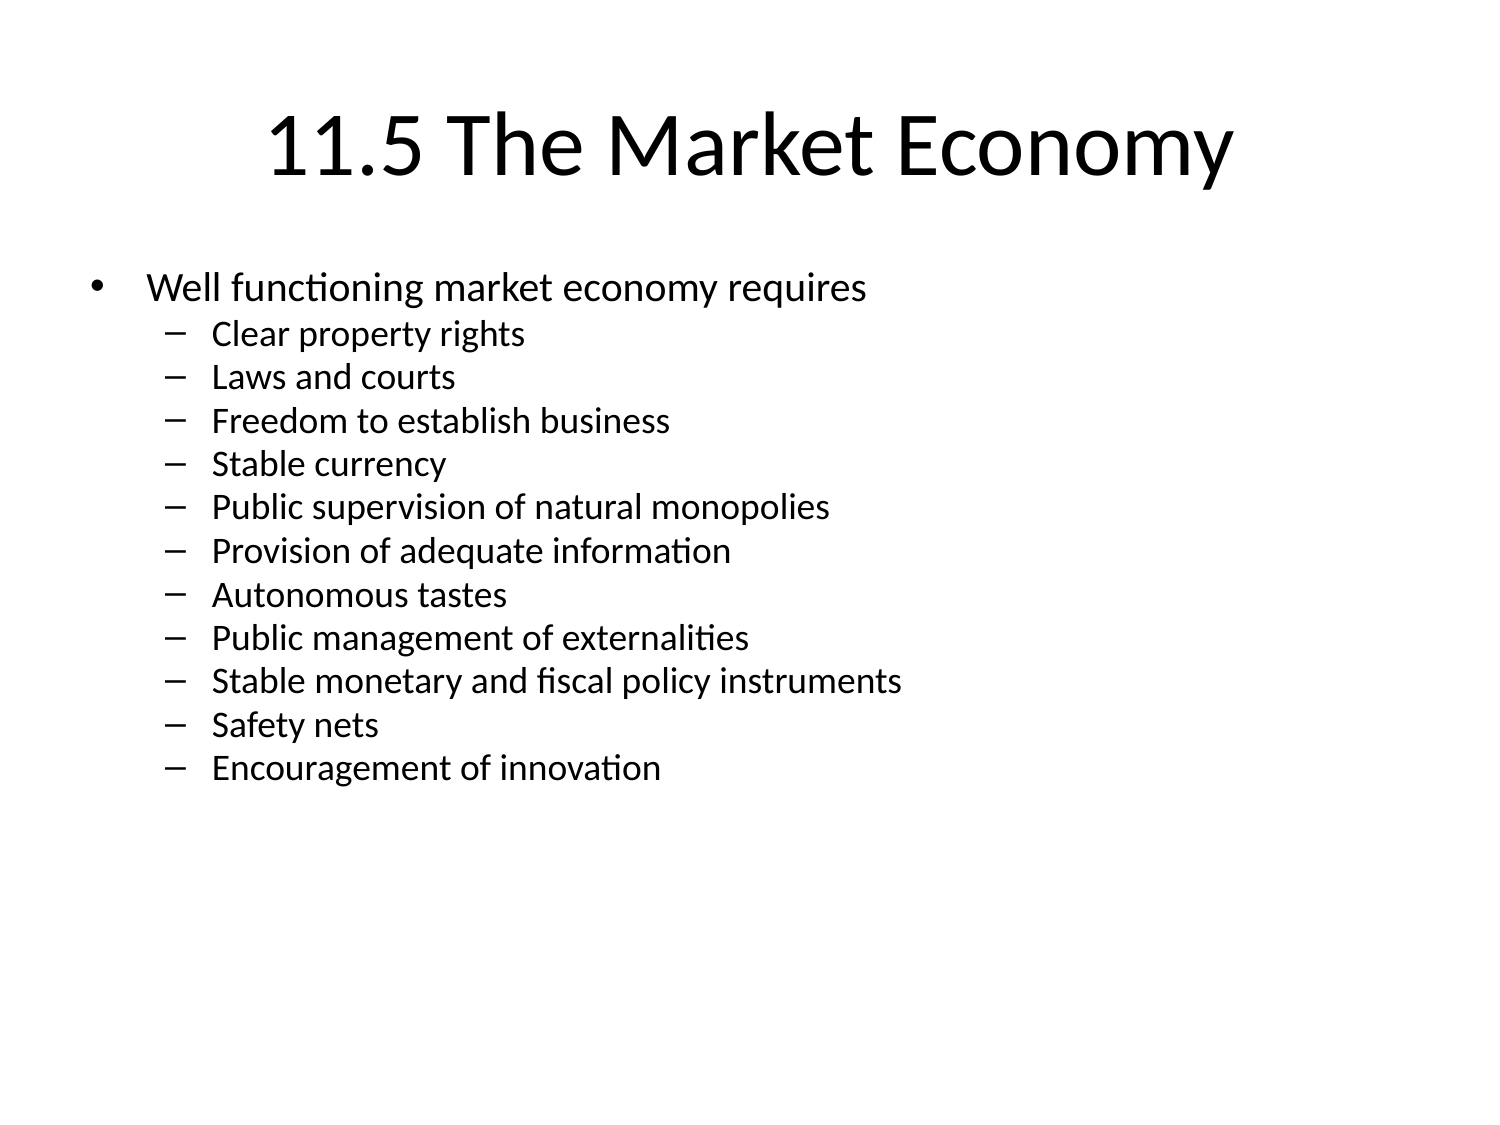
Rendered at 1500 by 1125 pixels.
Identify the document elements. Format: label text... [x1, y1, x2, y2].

title 11.5 The Market Economy [75, 45, 1425, 233]
list Well functioning market economy requires Clear property rights Laws and courts Freedom to establish business Stable currency Public supervision of natural monopolies Provision of adequate information Autonomous tastes Public management of externalities Stable monetary and fiscal policy instruments Safety nets Encouragement of innovation [75, 262, 1425, 1005]
